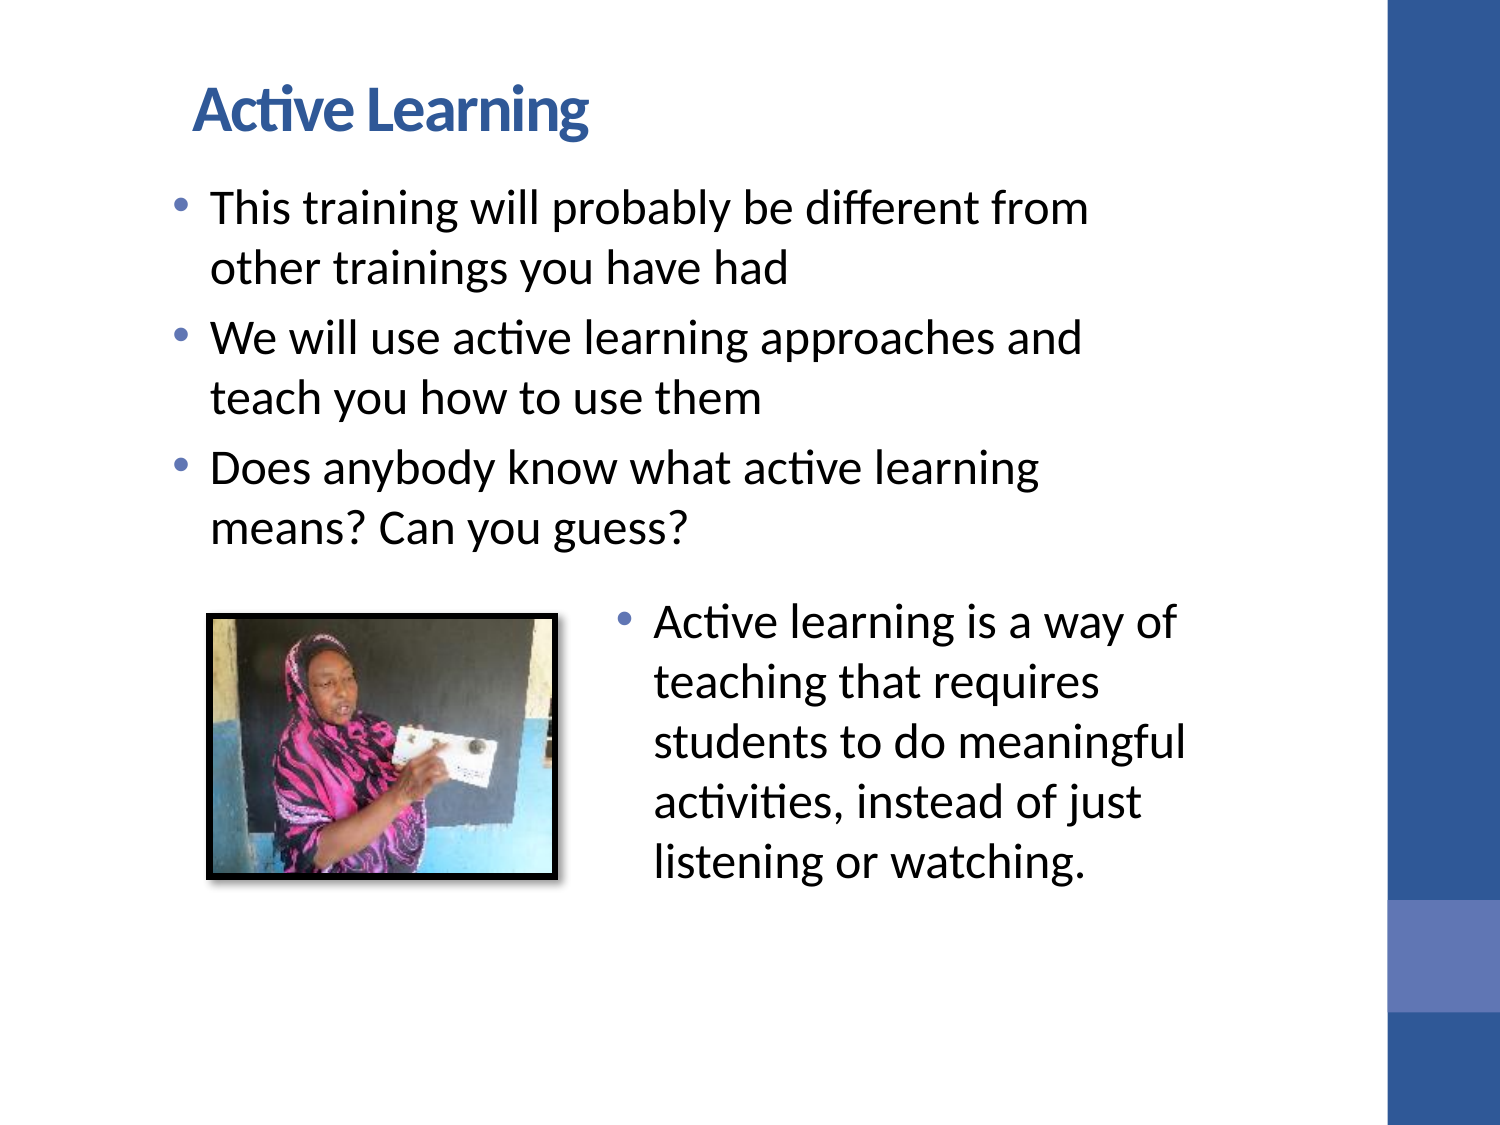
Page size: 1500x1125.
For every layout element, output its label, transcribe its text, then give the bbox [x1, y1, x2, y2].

title Active Learning [177, 22, 1375, 188]
list This training will probably be different from other trainings you have had We will use active learning approaches and teach you how to use them Does anybody know what active learning means? Can you guess? [138, 167, 1208, 921]
picture [212, 618, 553, 874]
list Active learning is a way of teaching that requires students to do meaningful activities, instead of just listening or watching. [582, 580, 1301, 1000]
